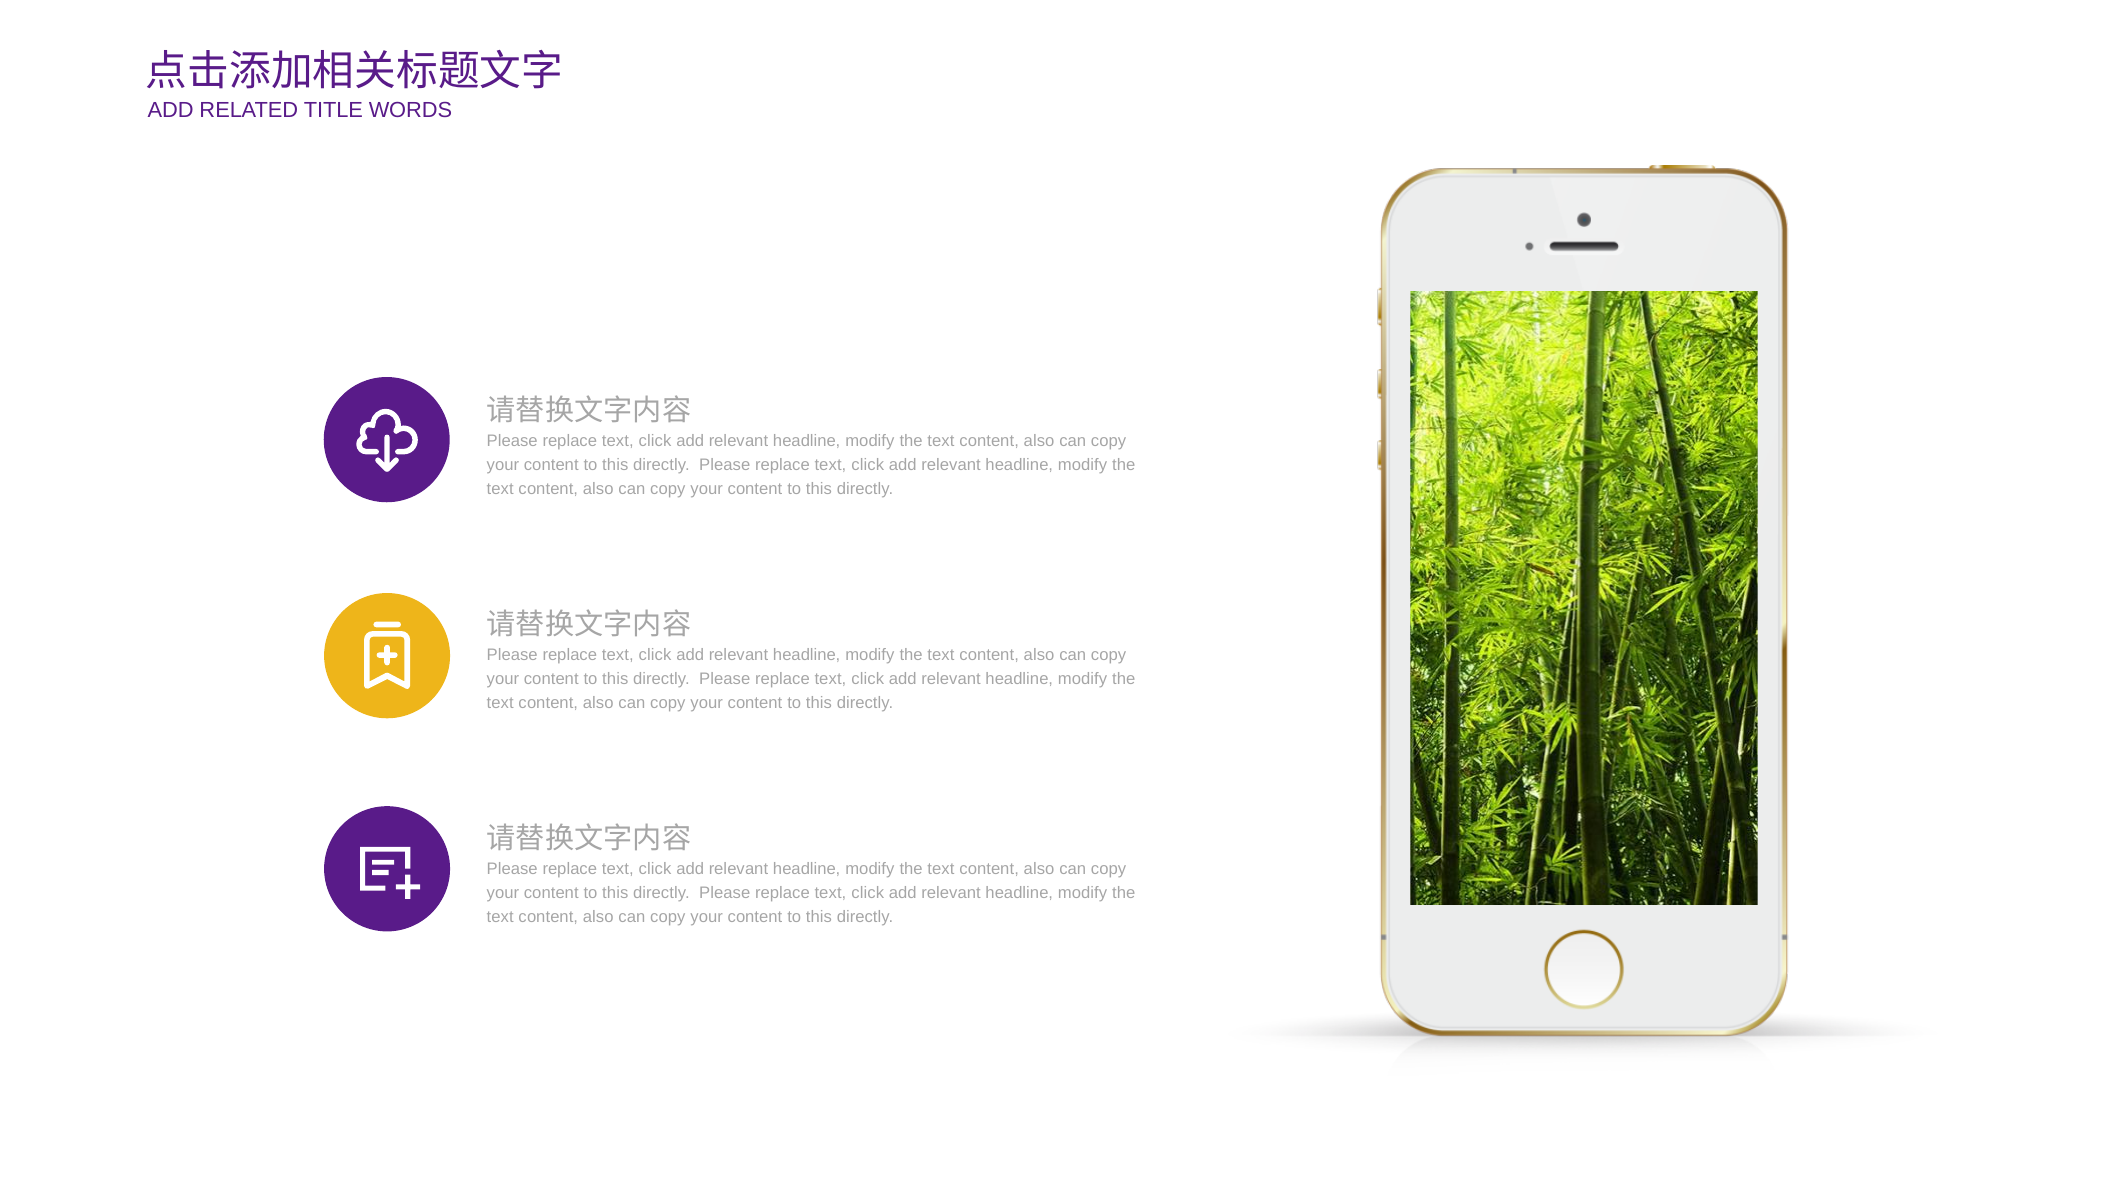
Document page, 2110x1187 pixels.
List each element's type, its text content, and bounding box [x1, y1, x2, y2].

text_box 请替换文字内容 Please replace text, click add relevant headline, modify the text content, also can copy your content to this directly. Please replace text, click add relevant headline, modify the text content, also can copy your content to this directly. [486, 811, 1055, 926]
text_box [363, 621, 411, 689]
text_box [324, 593, 451, 719]
text_box 请替换文字内容 Please replace text, click add relevant headline, modify the text content, also can copy your content to this directly. Please replace text, click add relevant headline, modify the text content, also can copy your content to this directly. [486, 384, 1055, 498]
text_box [324, 806, 451, 932]
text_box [356, 408, 418, 472]
text_box 请替换文字内容 Please replace text, click add relevant headline, modify the text content, also can copy your content to this directly. Please replace text, click add relevant headline, modify the text content, also can copy your content to this directly. [486, 598, 1055, 712]
text_box ADD RELATED TITLE WORDS [147, 96, 453, 123]
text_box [359, 846, 421, 899]
text_box [323, 377, 450, 503]
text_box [1055, 164, 2110, 1090]
text_box 点击添加相关标题文字 [145, 43, 564, 95]
